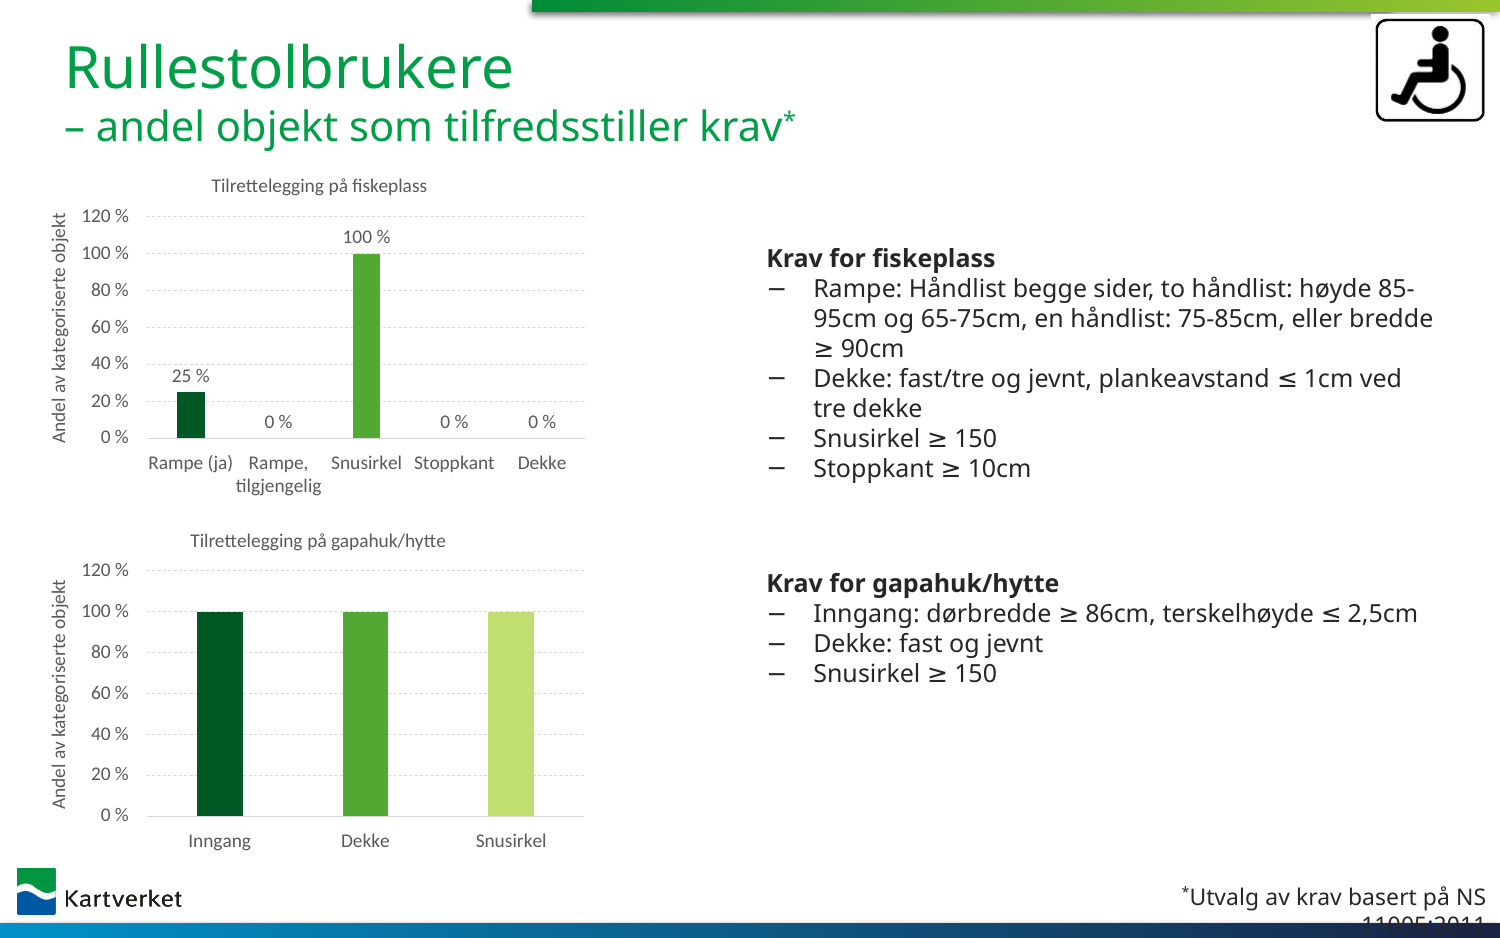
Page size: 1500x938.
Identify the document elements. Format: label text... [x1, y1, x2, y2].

text_box Rullestolbrukere – andel objekt som tilfredsstiller krav* [49, 29, 1431, 158]
text_box *Utvalg av krav basert på NS 11005:2011 [1068, 873, 1500, 938]
picture [41, 520, 596, 859]
picture [41, 166, 598, 505]
text_box Krav for gapahuk/hytte Inngang: dørbredde ≥ 86cm, terskelhøyde ≤ 2,5cm Dekke: fast og jevnt Snusirkel ≥ 150 [751, 560, 1452, 695]
picture [1371, 13, 1491, 127]
text_box Krav for fiskeplass Rampe: Håndlist begge sider, to håndlist: høyde 85-95cm og 65-75cm, en håndlist: 75-85cm, eller bredde ≥ 90cm Dekke: fast/tre og jevnt, plankeavstand ≤ 1cm ved tre dekke Snusirkel ≥ 150 Stoppkant ≥ 10cm [751, 235, 1452, 490]
